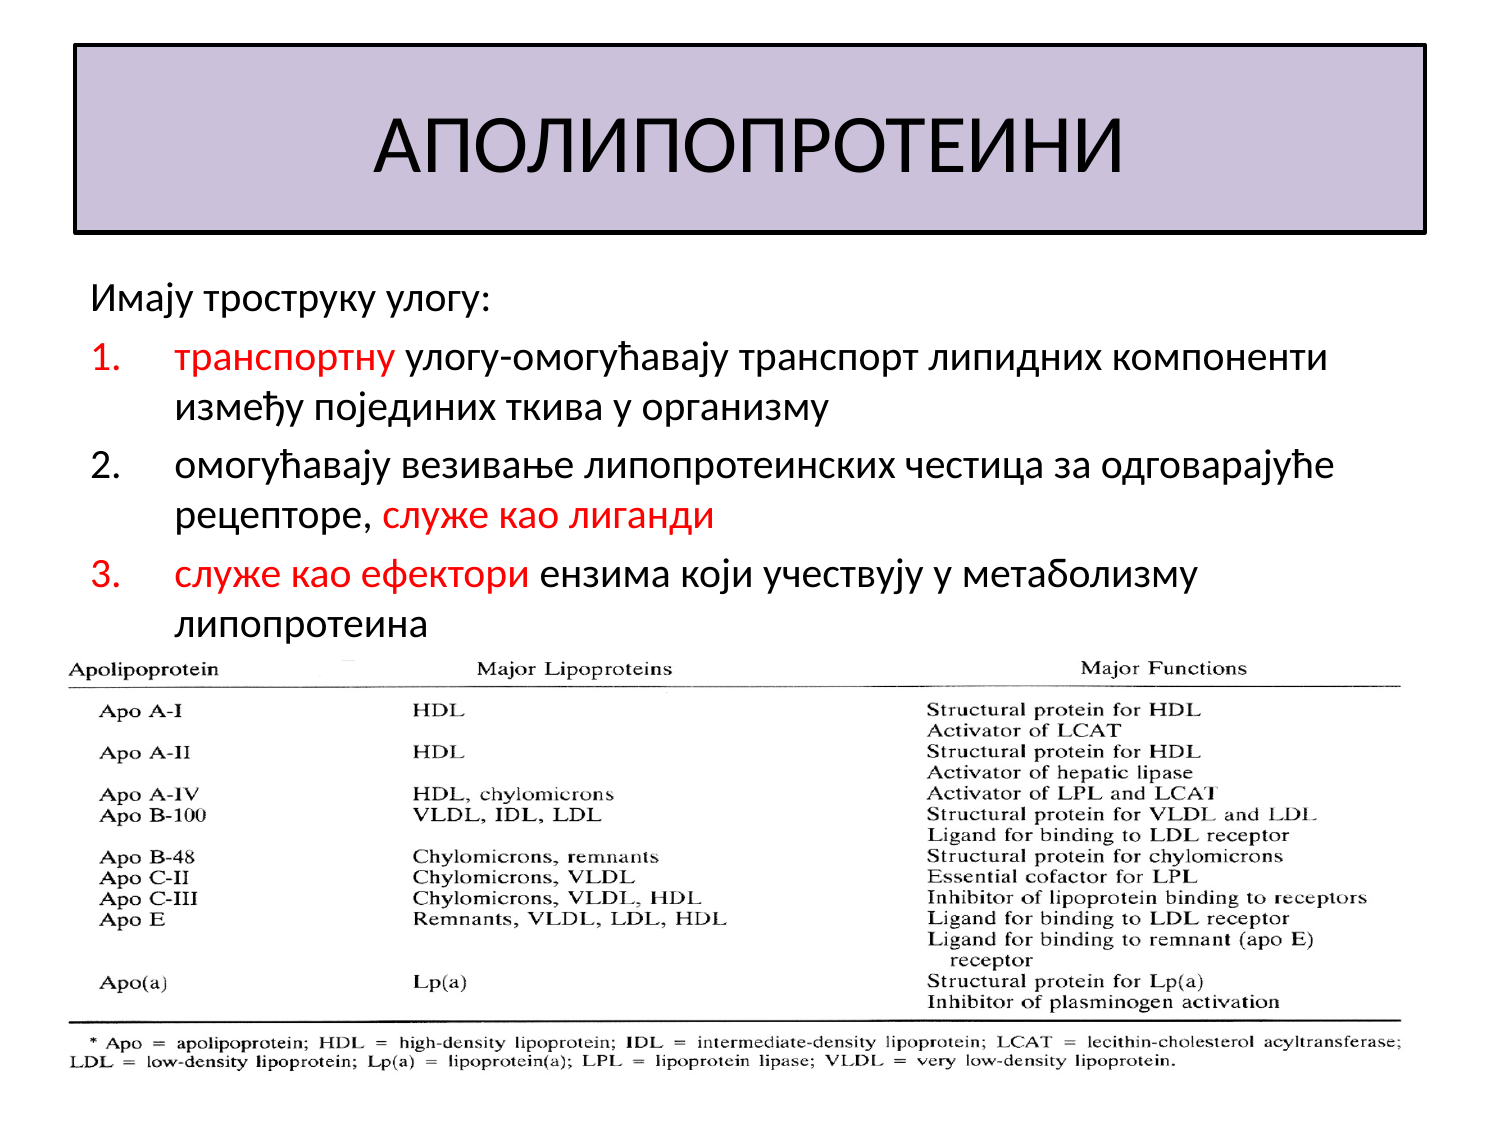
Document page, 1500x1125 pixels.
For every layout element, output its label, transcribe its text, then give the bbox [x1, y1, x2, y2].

list Имају троструку улогу: транспортну улогу-омогућавају транспорт липидних компоненти између појединих ткива у организму омогућавају везивање липопротеинских честица за одговарајуће рецепторе, служе као лиганди служе као ефектори ензима који учествују у метаболизму липопротеина [75, 262, 1425, 648]
title АПОЛИПОПРОТЕИНИ [73, 43, 1427, 235]
picture [24, 649, 1476, 1105]
